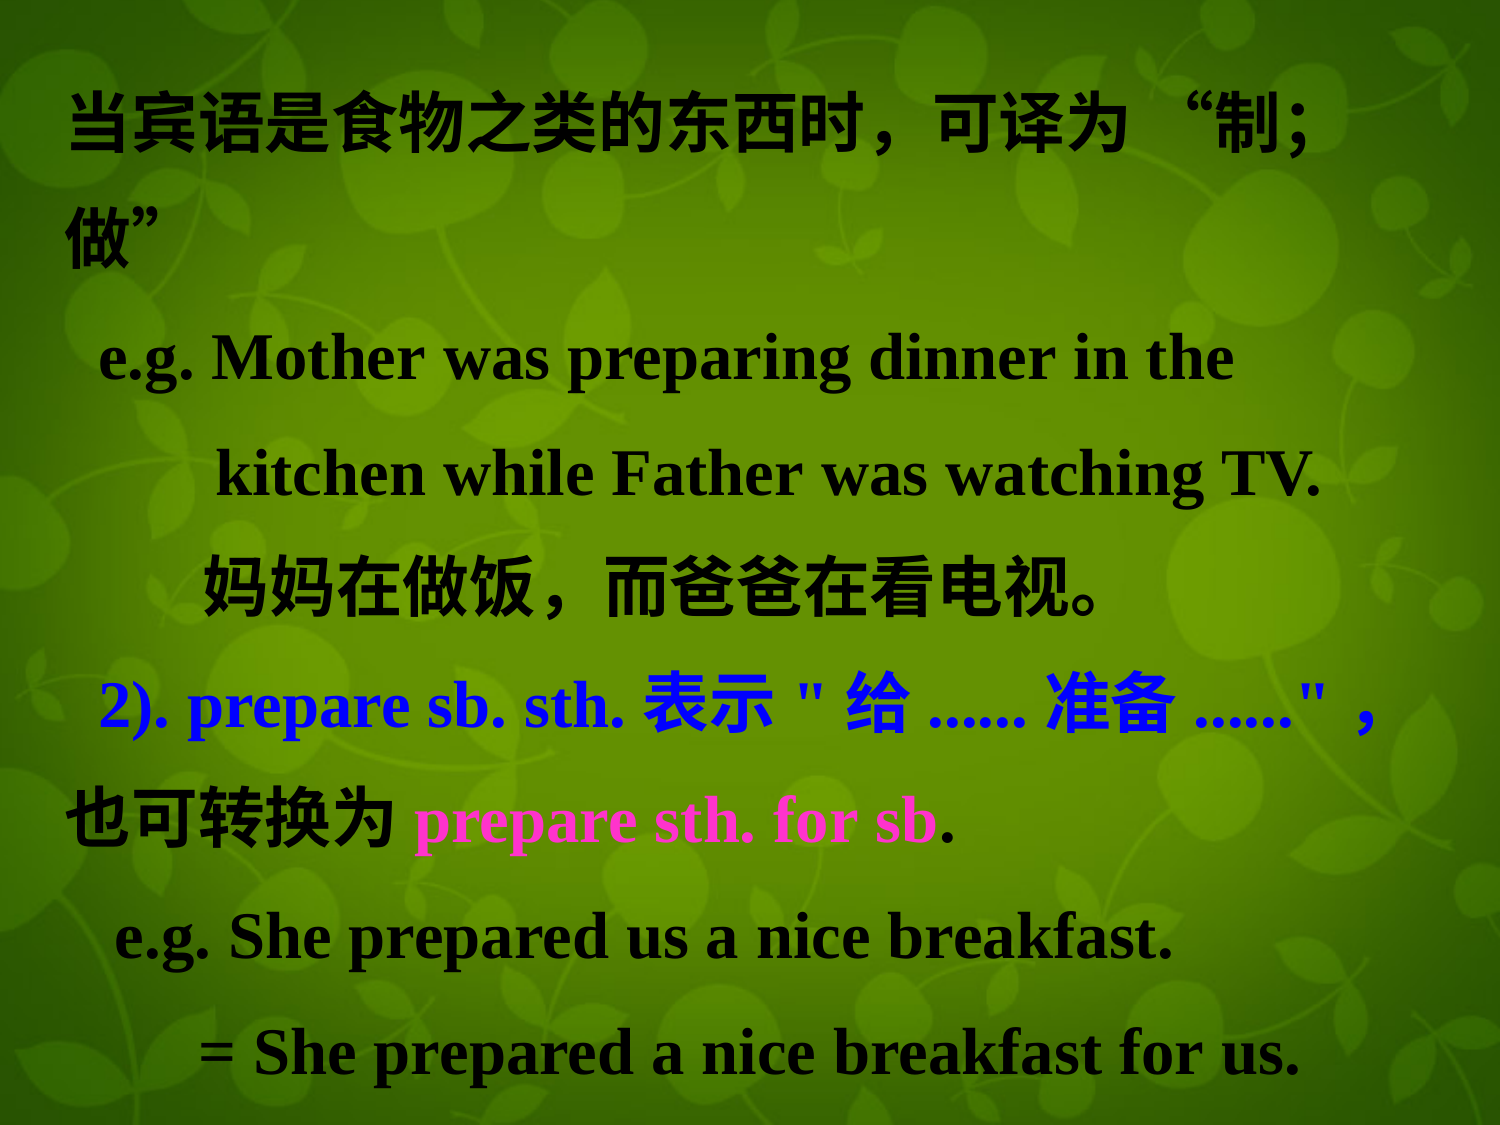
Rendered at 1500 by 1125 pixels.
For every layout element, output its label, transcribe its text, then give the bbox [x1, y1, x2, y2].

picture [0, 0, 1500, 1125]
text_box 当宾语是食物之类的东西时，可译为 “制；做” e.g. Mother was preparing dinner in the kitchen while Father was watching TV. 妈妈在做饭，而爸爸在看电视。 2). prepare sb. sth.表示"给......准备......"，也可转换为prepare sth. for sb. e.g. She prepared us a nice breakfast. = She prepared a nice breakfast for us. 她给我们准备了可口的早餐。 [49, 37, 1475, 1125]
